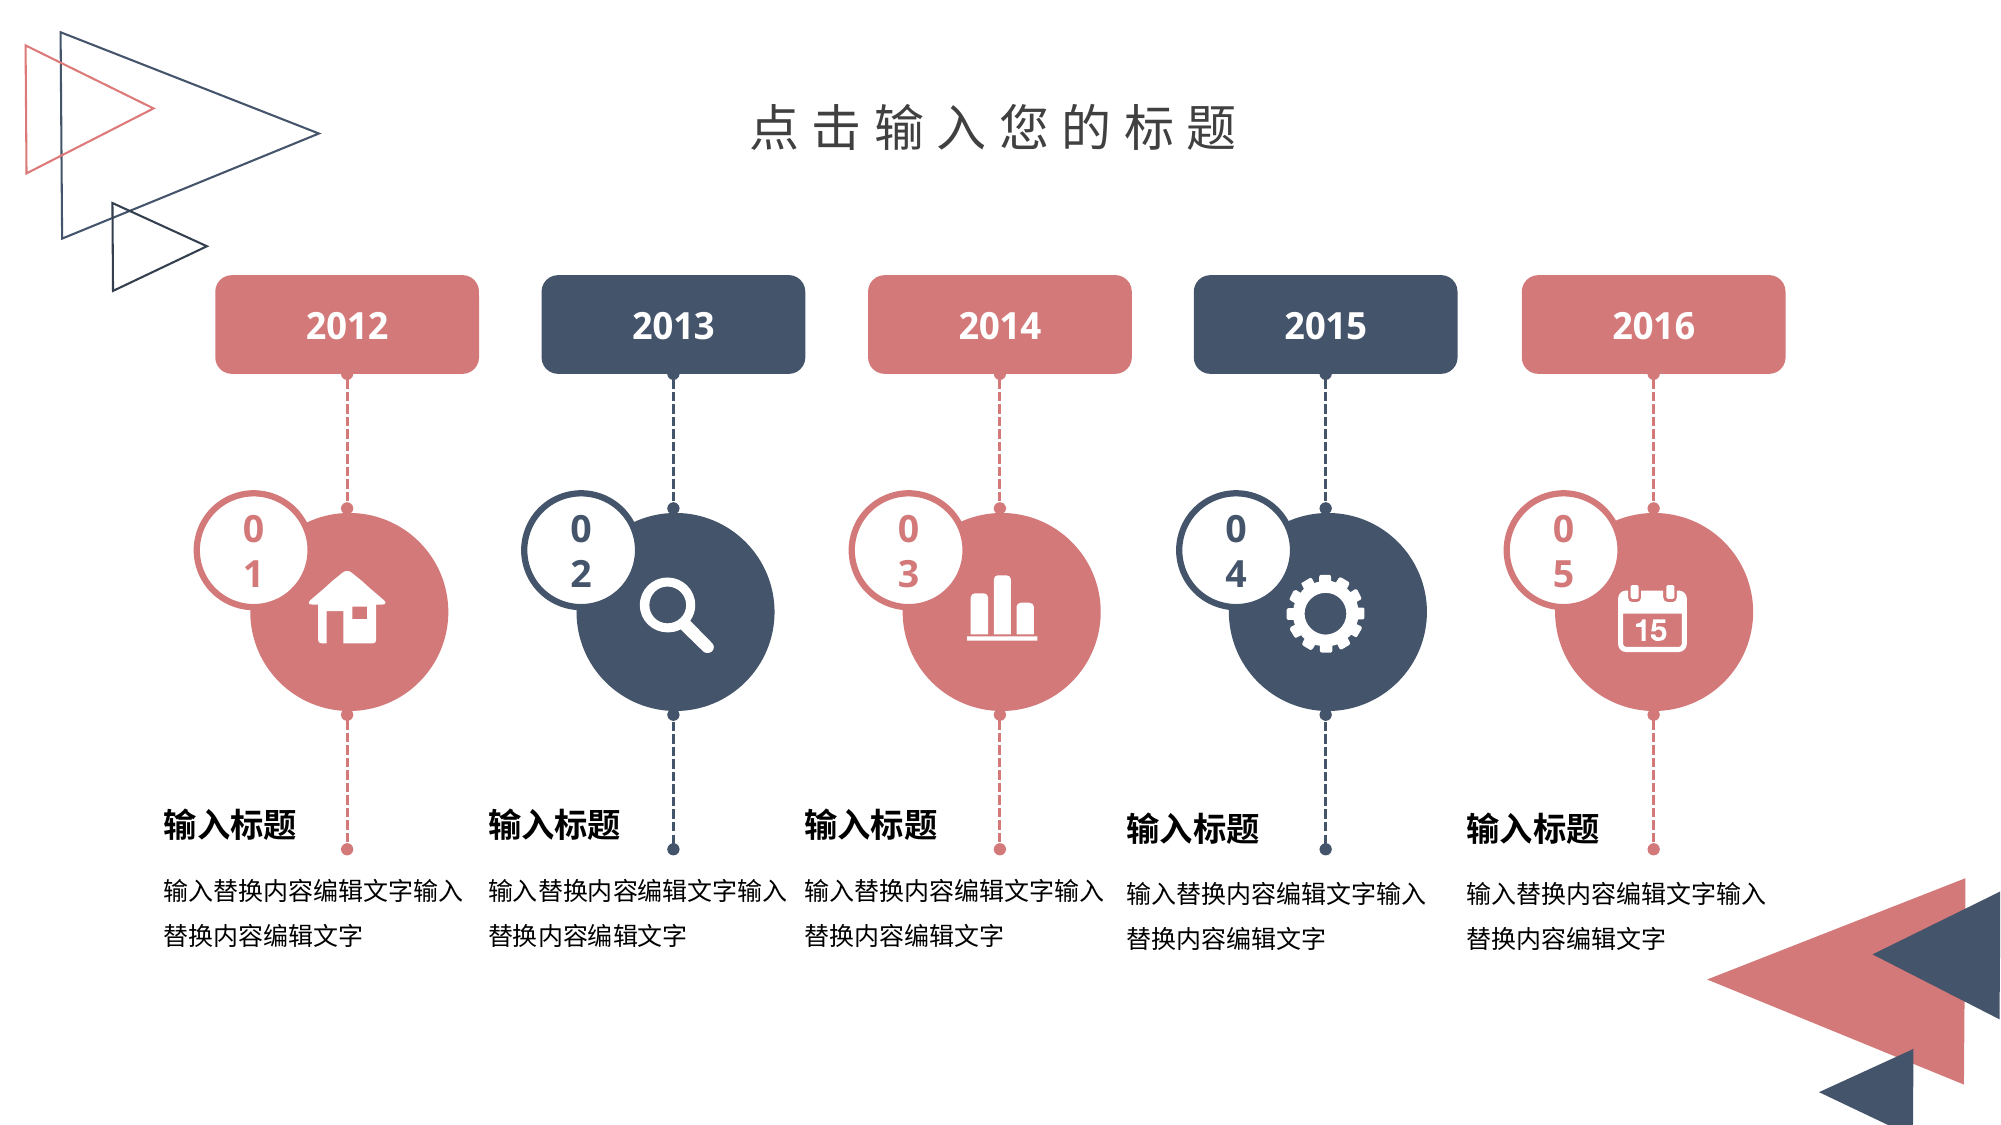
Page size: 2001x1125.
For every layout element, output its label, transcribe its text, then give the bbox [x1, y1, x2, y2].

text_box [215, 275, 479, 509]
text_box 输入替换内容编辑文字输入替换内容编辑文字 [1451, 856, 1782, 962]
text_box [901, 512, 1102, 713]
text_box 输入标题 [1451, 800, 1631, 856]
text_box 点击输入您的标题 [685, 96, 1301, 157]
text_box 输入替换内容编辑文字输入替换内容编辑文字 [149, 852, 473, 958]
text_box 输入标题 [473, 797, 653, 852]
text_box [1618, 584, 1687, 653]
text_box 05 [1505, 509, 1622, 609]
text_box 输入替换内容编辑文字输入替换内容编辑文字 [473, 852, 789, 958]
text_box 输入标题 [789, 797, 969, 852]
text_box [1193, 275, 1458, 509]
text_box [575, 512, 776, 713]
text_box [868, 275, 1132, 509]
text_box 输入替换内容编辑文字输入替换内容编辑文字 [1111, 856, 1442, 962]
text_box [639, 577, 714, 654]
text_box 02 [523, 508, 640, 609]
text_box [1227, 512, 1428, 713]
text_box 04 [1178, 509, 1295, 609]
text_box [308, 570, 386, 644]
text_box 输入替换内容编辑文字输入替换内容编辑文字 [789, 852, 1111, 958]
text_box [1521, 275, 1786, 509]
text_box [967, 575, 1038, 641]
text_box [541, 275, 806, 509]
text_box [1554, 512, 1755, 713]
text_box 03 [850, 508, 967, 609]
text_box 01 [195, 507, 312, 609]
text_box [249, 512, 450, 713]
text_box 输入标题 [1111, 800, 1292, 856]
text_box 输入标题 [149, 797, 329, 852]
text_box [1286, 574, 1365, 653]
